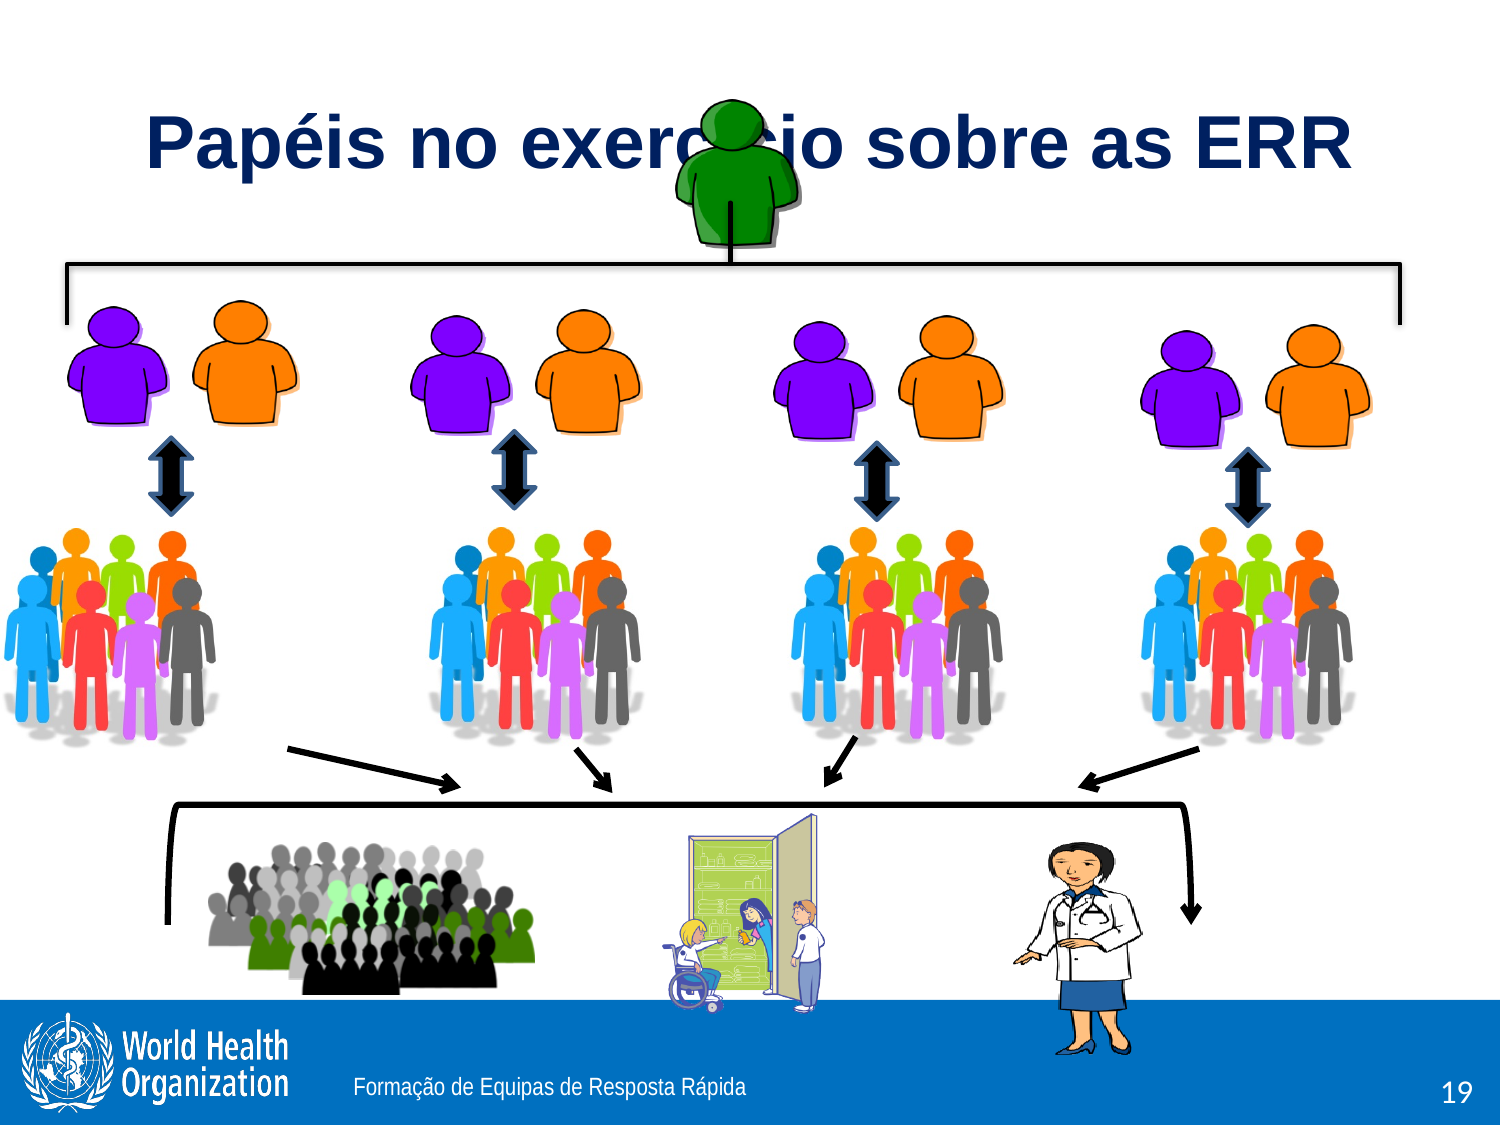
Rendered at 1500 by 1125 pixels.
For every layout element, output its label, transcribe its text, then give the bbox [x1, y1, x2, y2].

picture [772, 321, 876, 442]
picture [67, 306, 170, 427]
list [0, 528, 222, 751]
picture [21, 1012, 288, 1113]
picture [208, 842, 536, 995]
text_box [287, 748, 462, 788]
text_box [65, 258, 1402, 326]
picture [192, 300, 301, 427]
picture [534, 309, 643, 436]
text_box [1077, 748, 1200, 788]
text_box [1224, 446, 1272, 525]
picture [674, 99, 802, 249]
text_box [148, 435, 195, 517]
picture [897, 315, 1006, 442]
picture [409, 315, 513, 436]
picture [424, 527, 647, 749]
text_box [853, 441, 900, 523]
picture [1013, 842, 1143, 1055]
picture [1139, 329, 1243, 451]
text_box [491, 431, 538, 511]
title Papéis no exercício sobre as ERR [75, 45, 1425, 233]
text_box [575, 748, 613, 794]
picture [1264, 323, 1373, 451]
picture [662, 813, 825, 1014]
picture [1137, 527, 1359, 749]
picture [787, 527, 1009, 749]
text_box [167, 804, 1199, 925]
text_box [823, 736, 856, 788]
